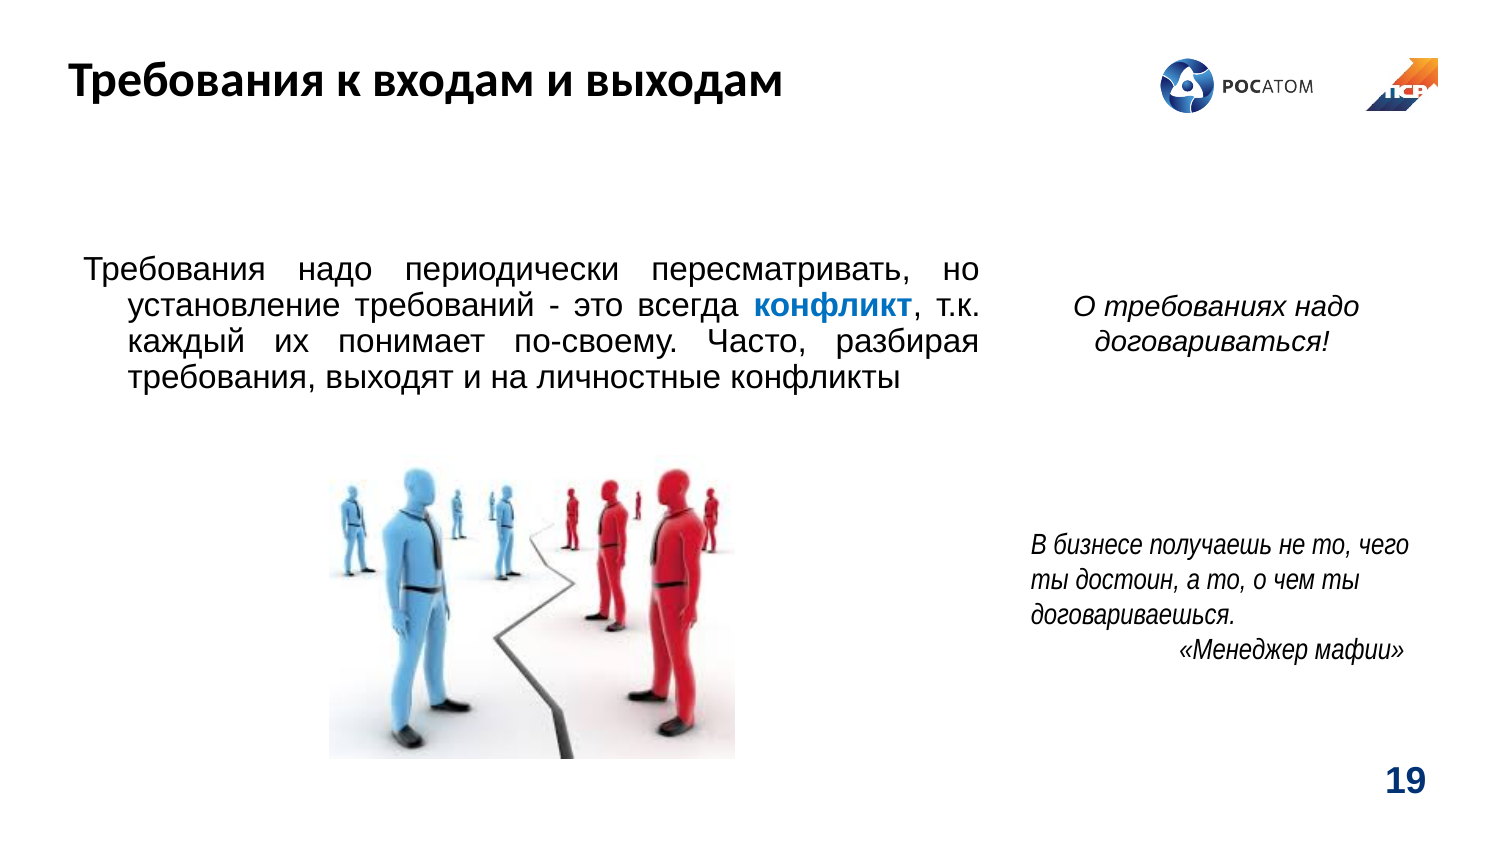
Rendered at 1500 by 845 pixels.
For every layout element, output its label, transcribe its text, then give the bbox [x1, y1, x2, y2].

picture [1306, 58, 1313, 113]
text_box О требованиях надо договариваться! [1043, 279, 1390, 365]
text_box Требования надо периодически пересматривать, но установление требований - это всегда конфликт, т.к. каждый их понимает по-своему. Часто, разбирая требования, выходят и на личностные конфликты [68, 244, 996, 401]
title Требования к входам и выходам [53, 46, 1306, 127]
picture [329, 455, 735, 760]
picture [1365, 58, 1438, 113]
text_box В бизнесе получаешь не то, чего ты достоин, а то, о чем ты договариваешься. «Менеджер мафии» [1016, 518, 1442, 673]
